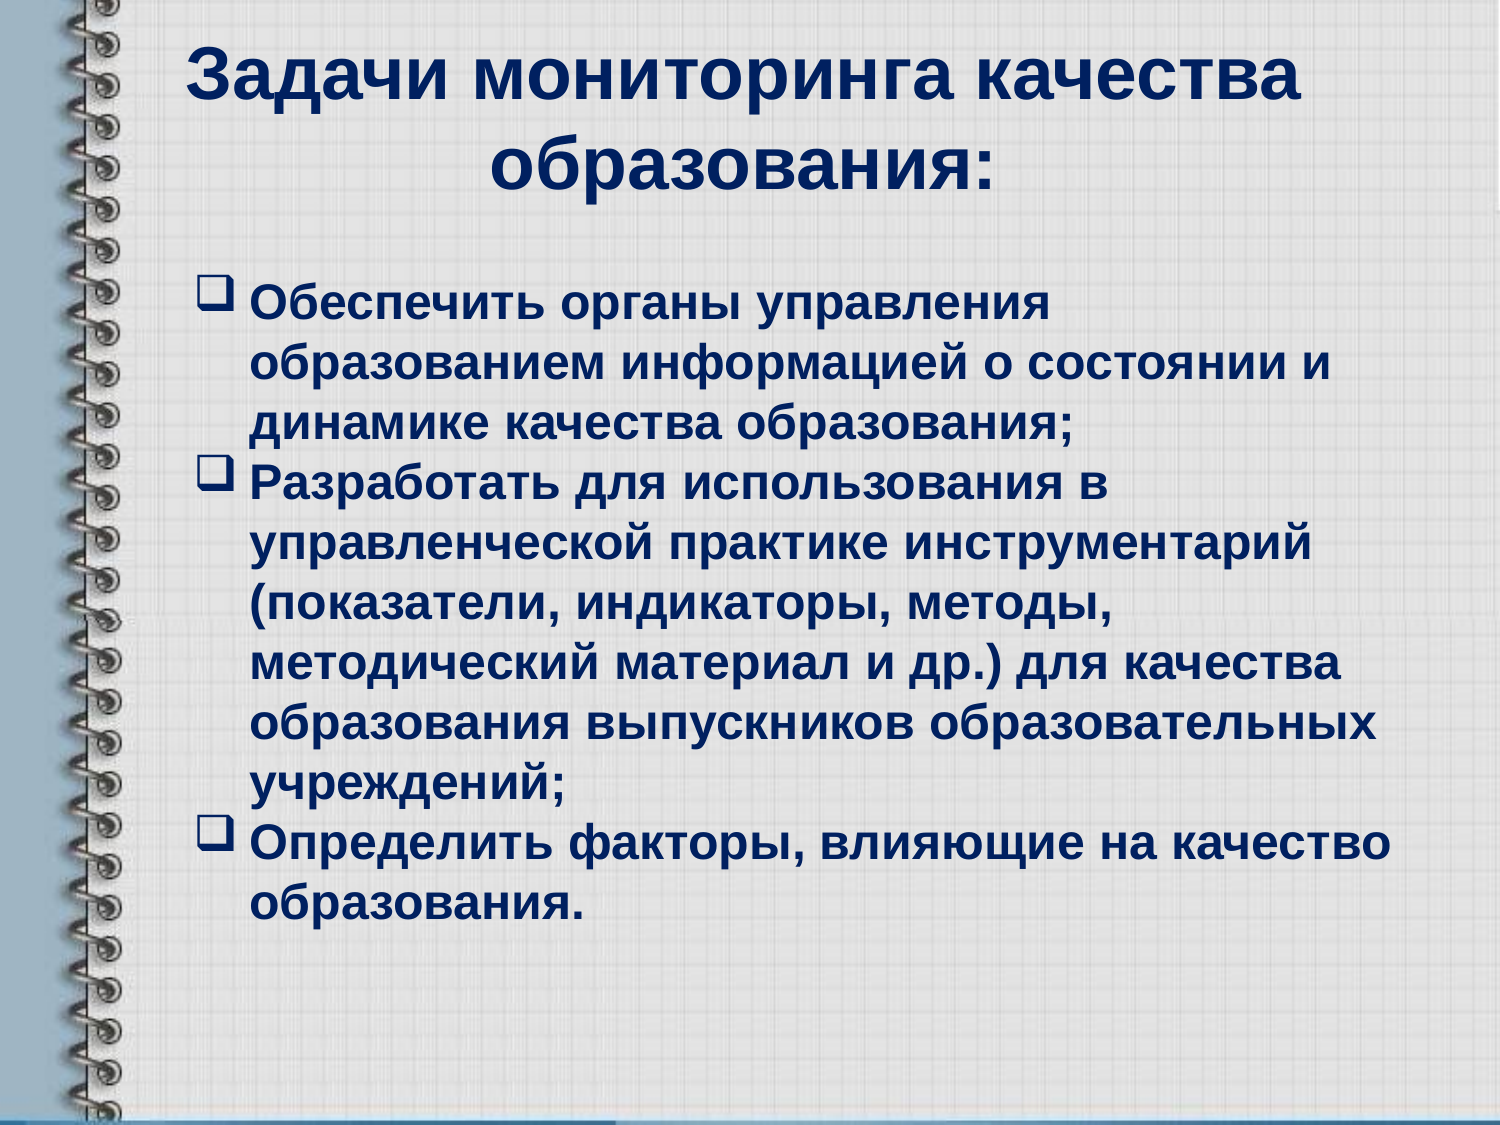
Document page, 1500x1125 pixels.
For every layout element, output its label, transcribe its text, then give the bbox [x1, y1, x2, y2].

text_box Обеспечить органы управления образованием информацией о состоянии и динамике качества образования; Разработать для использования в управленческой практике инструментарий (показатели, индикаторы, методы, методический материал и др.) для качества образования выпускников образовательных учреждений; Определить факторы, влияющие на качество образования. [178, 262, 1425, 938]
title Задачи мониторинга качества образования: [87, 99, 1401, 219]
picture [0, 0, 1500, 1125]
